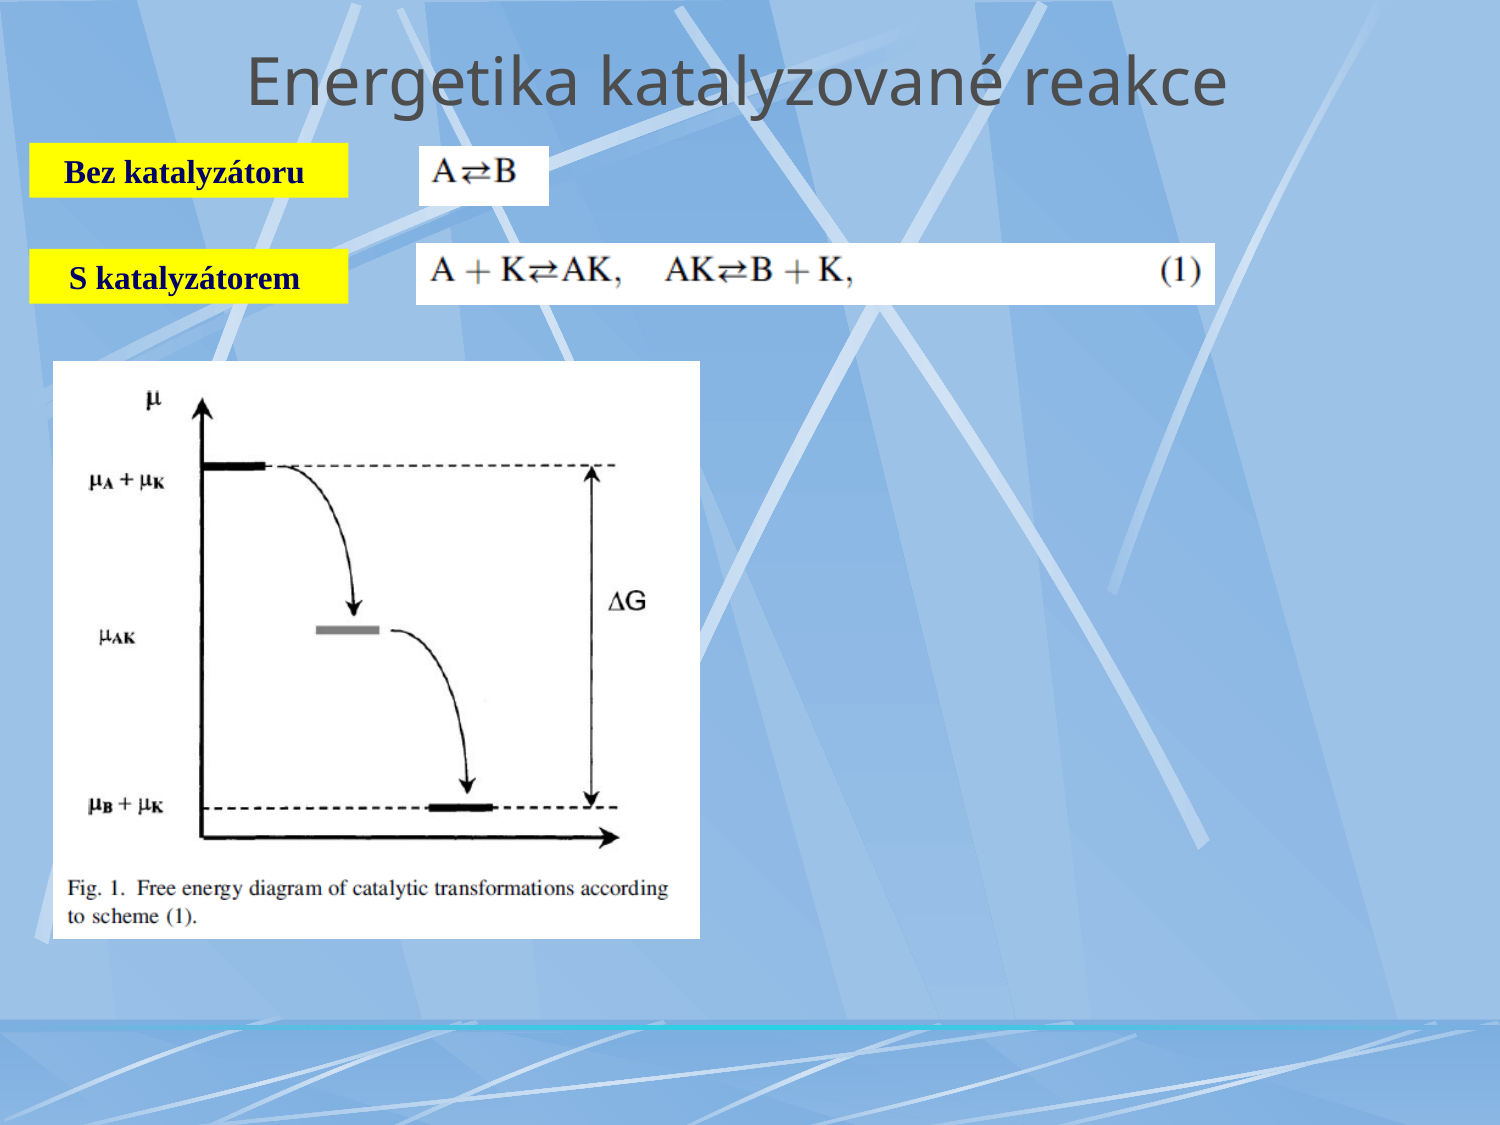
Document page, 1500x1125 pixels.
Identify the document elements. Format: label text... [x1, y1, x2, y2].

picture [418, 146, 550, 206]
text_box S katalyzátorem [29, 248, 349, 304]
picture [415, 243, 1215, 305]
title Energetika katalyzované reakce [100, 31, 1376, 127]
text_box Bez katalyzátoru [29, 142, 349, 198]
picture [52, 361, 700, 939]
